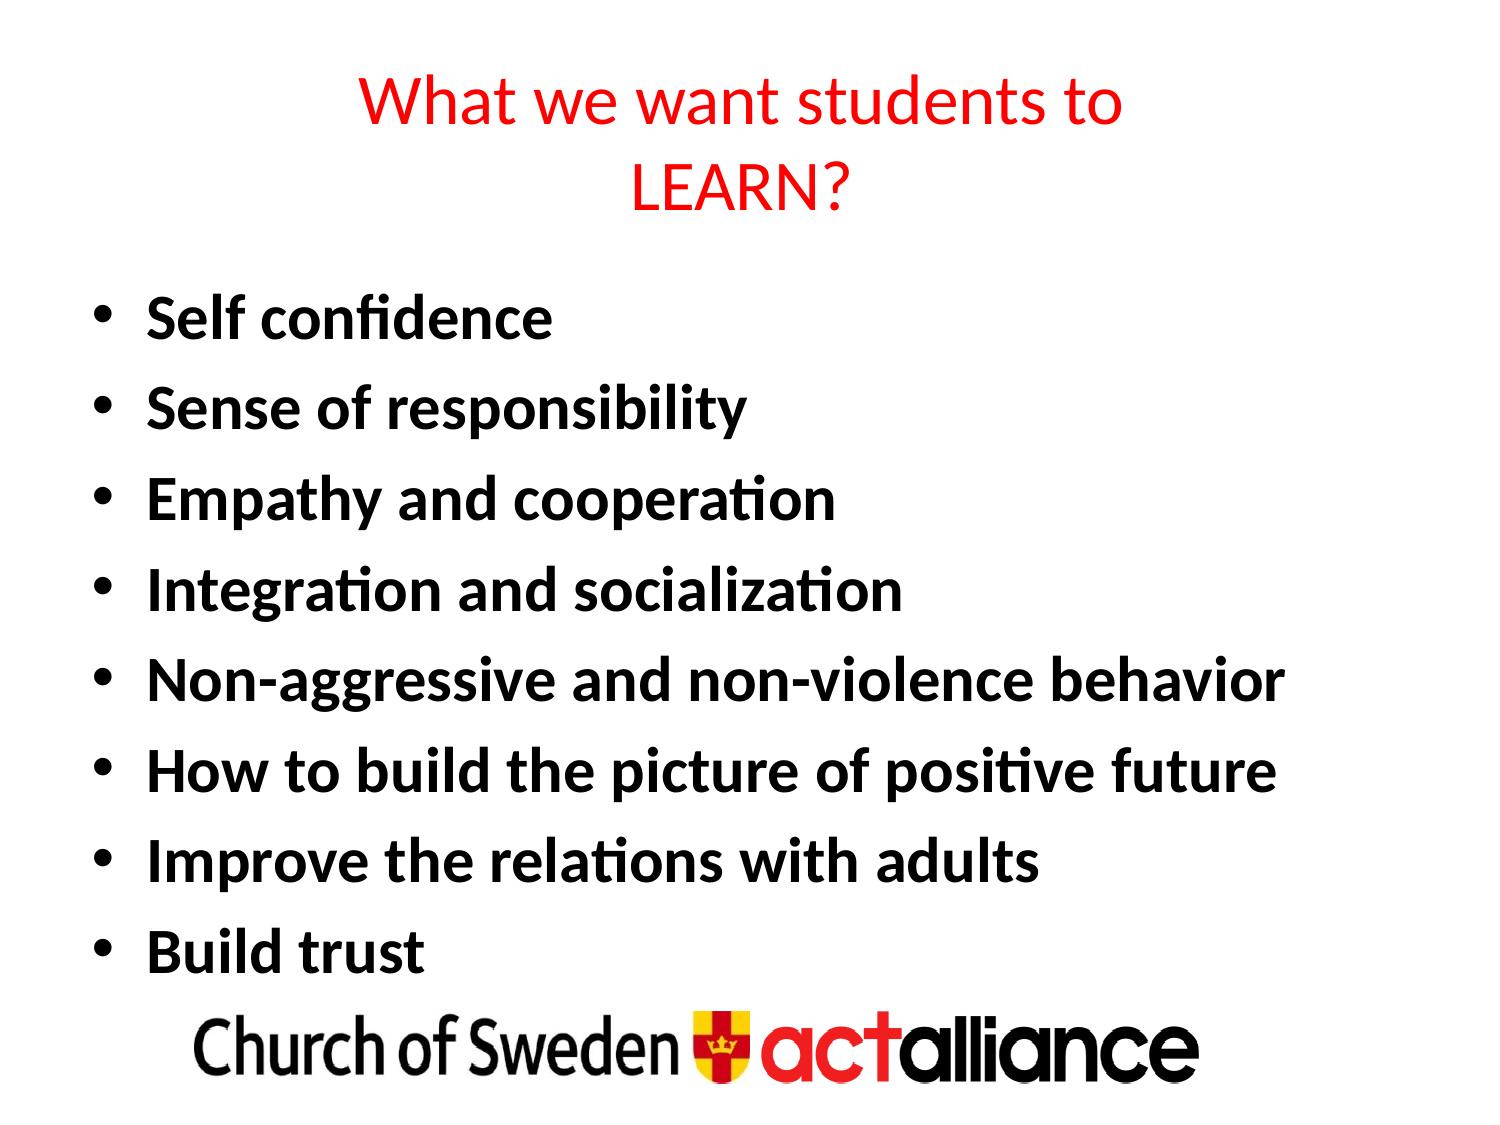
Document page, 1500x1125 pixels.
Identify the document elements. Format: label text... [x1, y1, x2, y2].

picture [194, 1011, 751, 1084]
picture [761, 1011, 1200, 1084]
title What we want students to LEARN? [75, 45, 1425, 233]
list Self confidence Sense of responsibility Empathy and cooperation Integration and socialization Non-aggressive and non-violence behavior How to build the picture of positive future Improve the relations with adults Build trust [76, 267, 1427, 1000]
